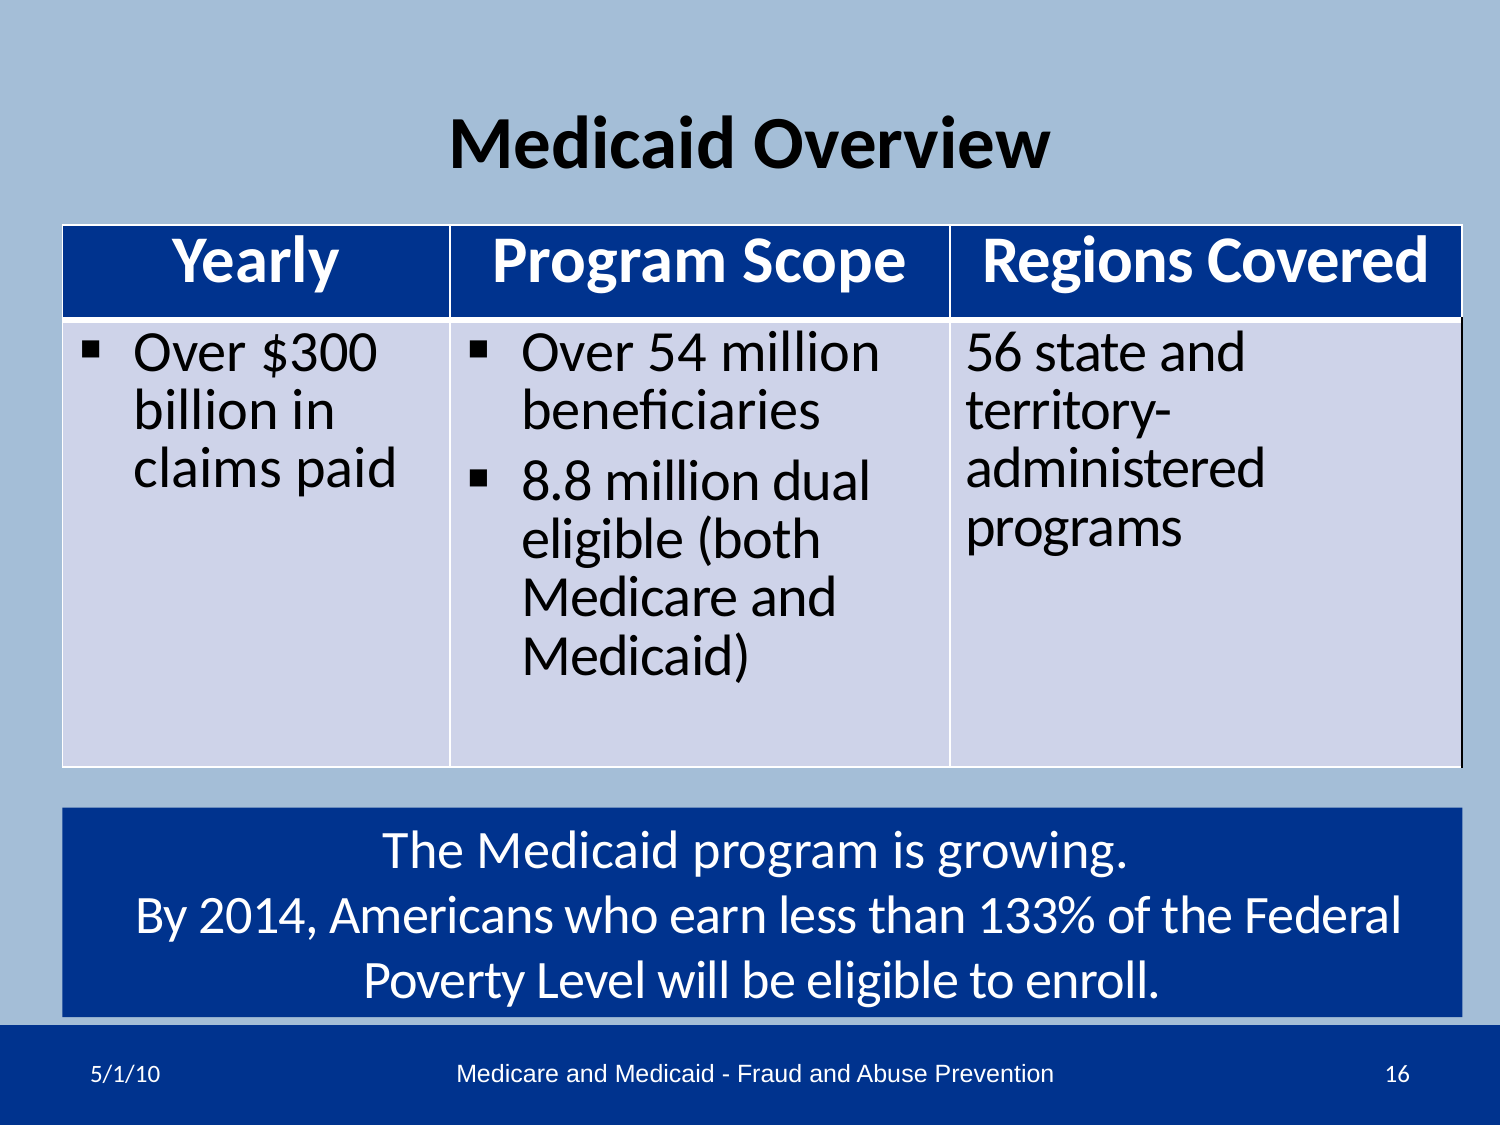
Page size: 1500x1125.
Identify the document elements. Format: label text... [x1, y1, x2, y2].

slide_number 16 [1075, 1042, 1425, 1103]
table_header Yearly [63, 226, 449, 317]
table_cell Over 54 million beneficiaries 8.8 million dual eligible (both Medicare and Medicaid) [451, 323, 949, 766]
table_header Regions Covered [951, 226, 1461, 317]
title Medicaid Overview [74, 44, 1426, 224]
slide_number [75, 1042, 425, 1103]
table_cell Over $300 billion in claims paid [63, 323, 449, 766]
table_cell 56 state and territory-administered programs [951, 323, 1461, 766]
table_header Program Scope [451, 226, 949, 317]
footer Medicare and Medicaid - Fraud and Abuse Prevention [437, 1042, 1075, 1103]
text_box The Medicaid program is growing. By 2014, Americans who earn less than 133% of the Federal Poverty Level will be eligible to enroll. [62, 807, 1463, 1018]
